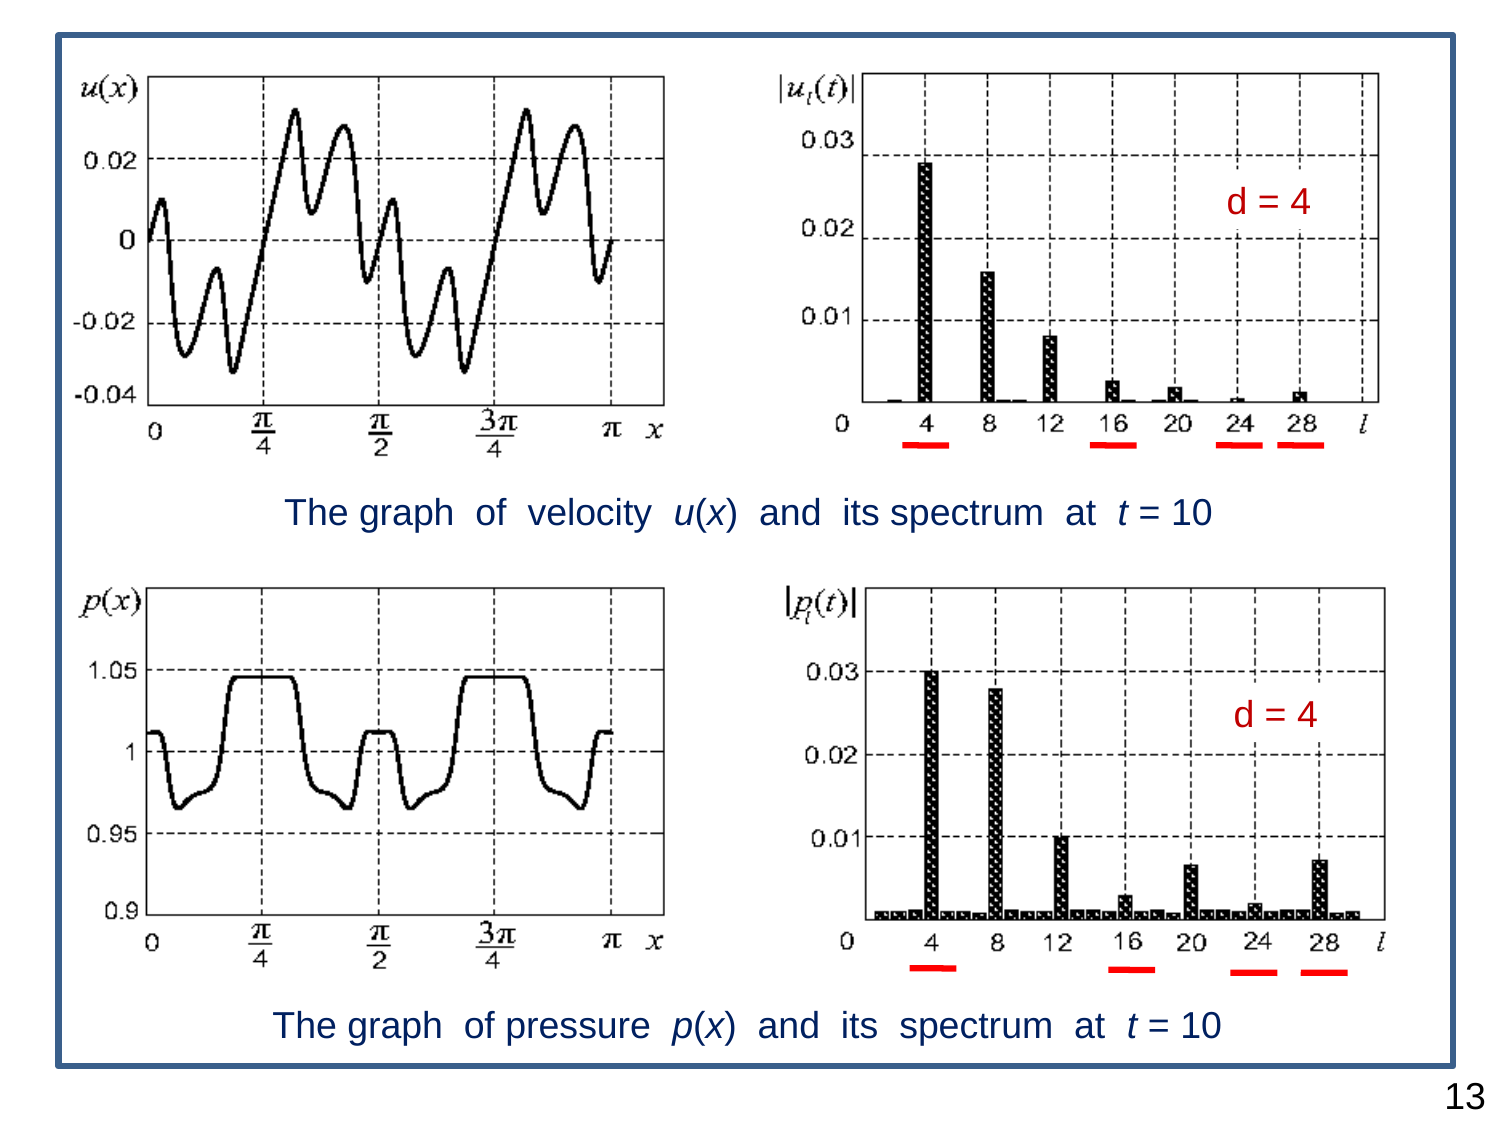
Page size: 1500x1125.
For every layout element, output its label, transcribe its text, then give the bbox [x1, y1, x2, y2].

text_box 13 [1429, 1064, 1500, 1124]
text_box [56, 33, 1455, 40]
picture [13, 41, 1483, 1071]
